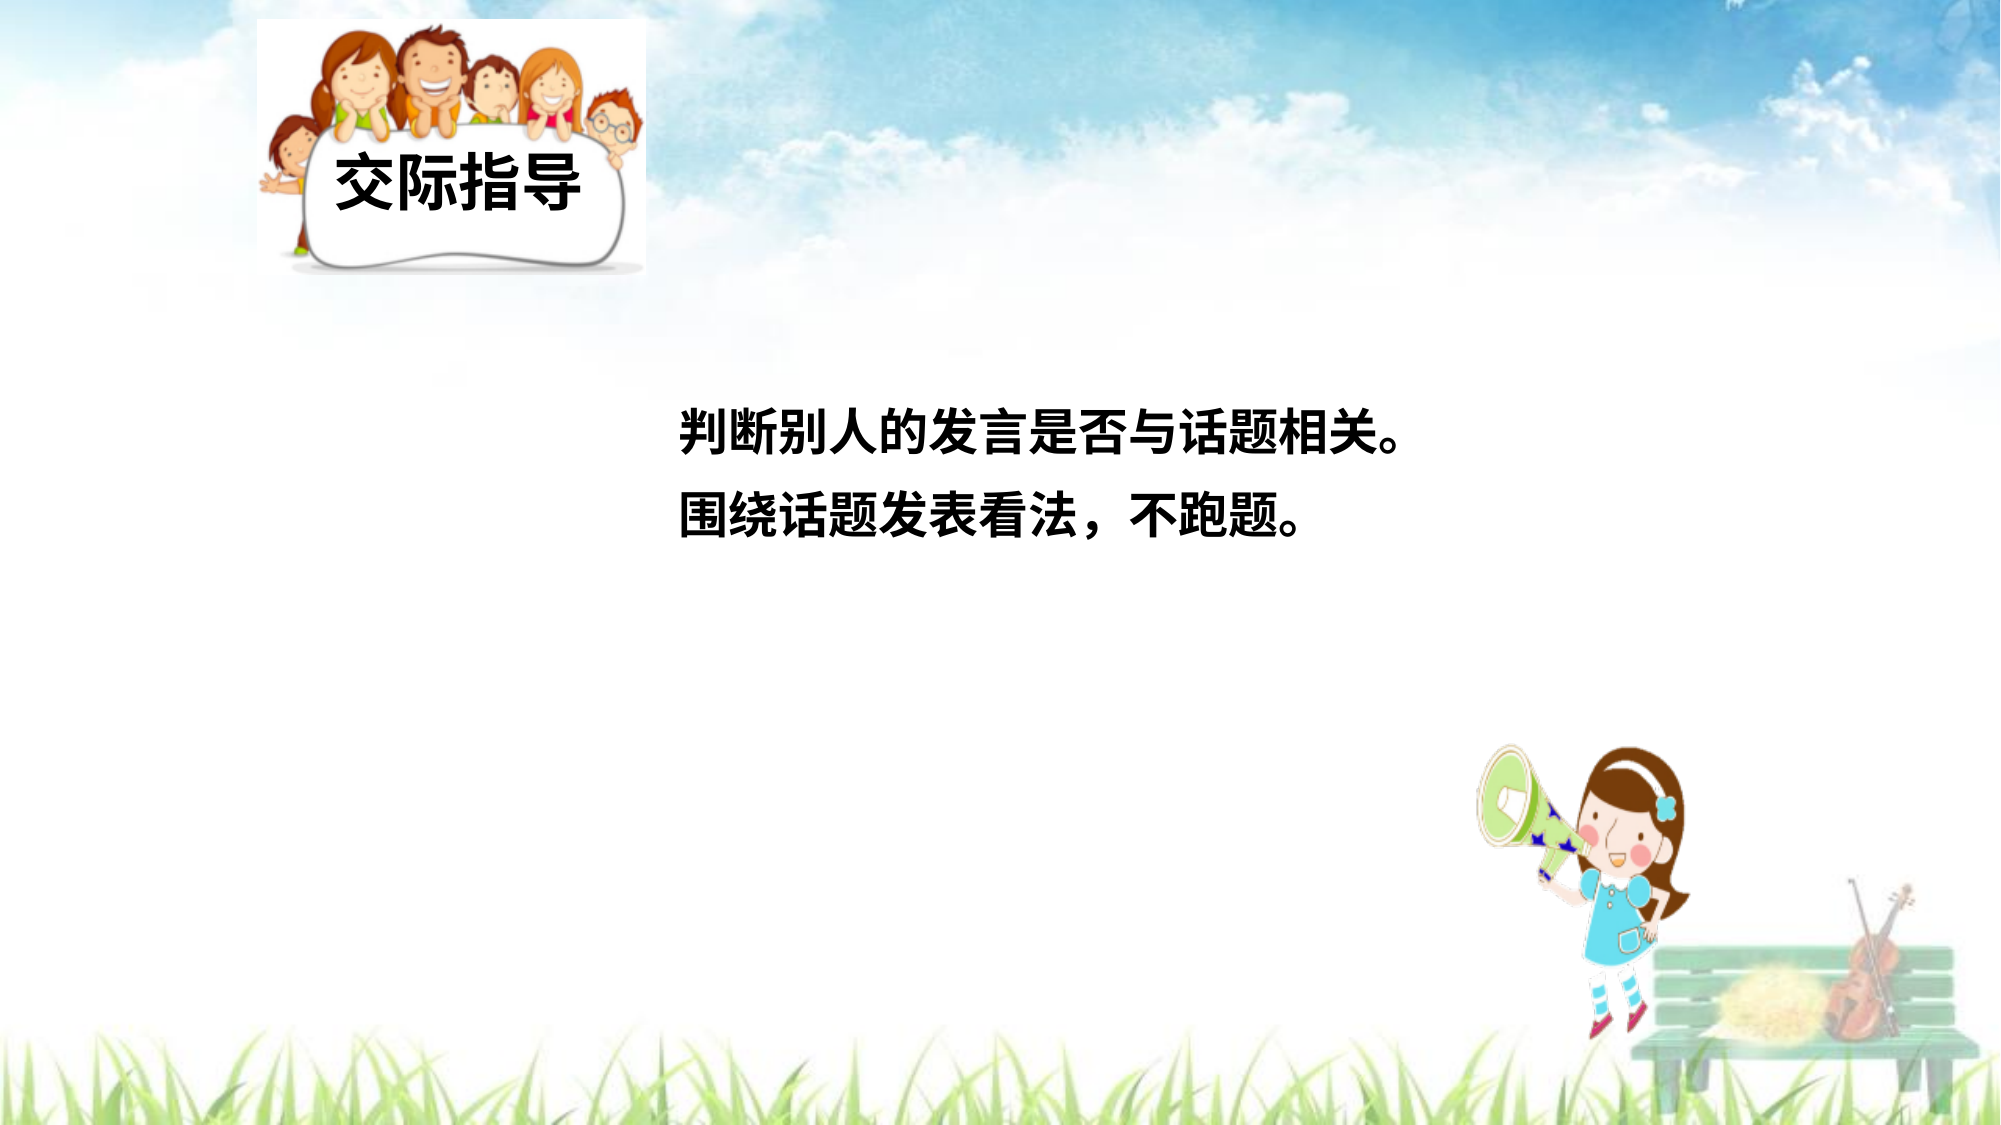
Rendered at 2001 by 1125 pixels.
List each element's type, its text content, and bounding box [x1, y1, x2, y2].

picture [0, 0, 2001, 1125]
text_box 判断别人的发言是否与话题相关。 围绕话题发表看法，不跑题。 [521, 368, 1568, 552]
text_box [257, 18, 646, 275]
